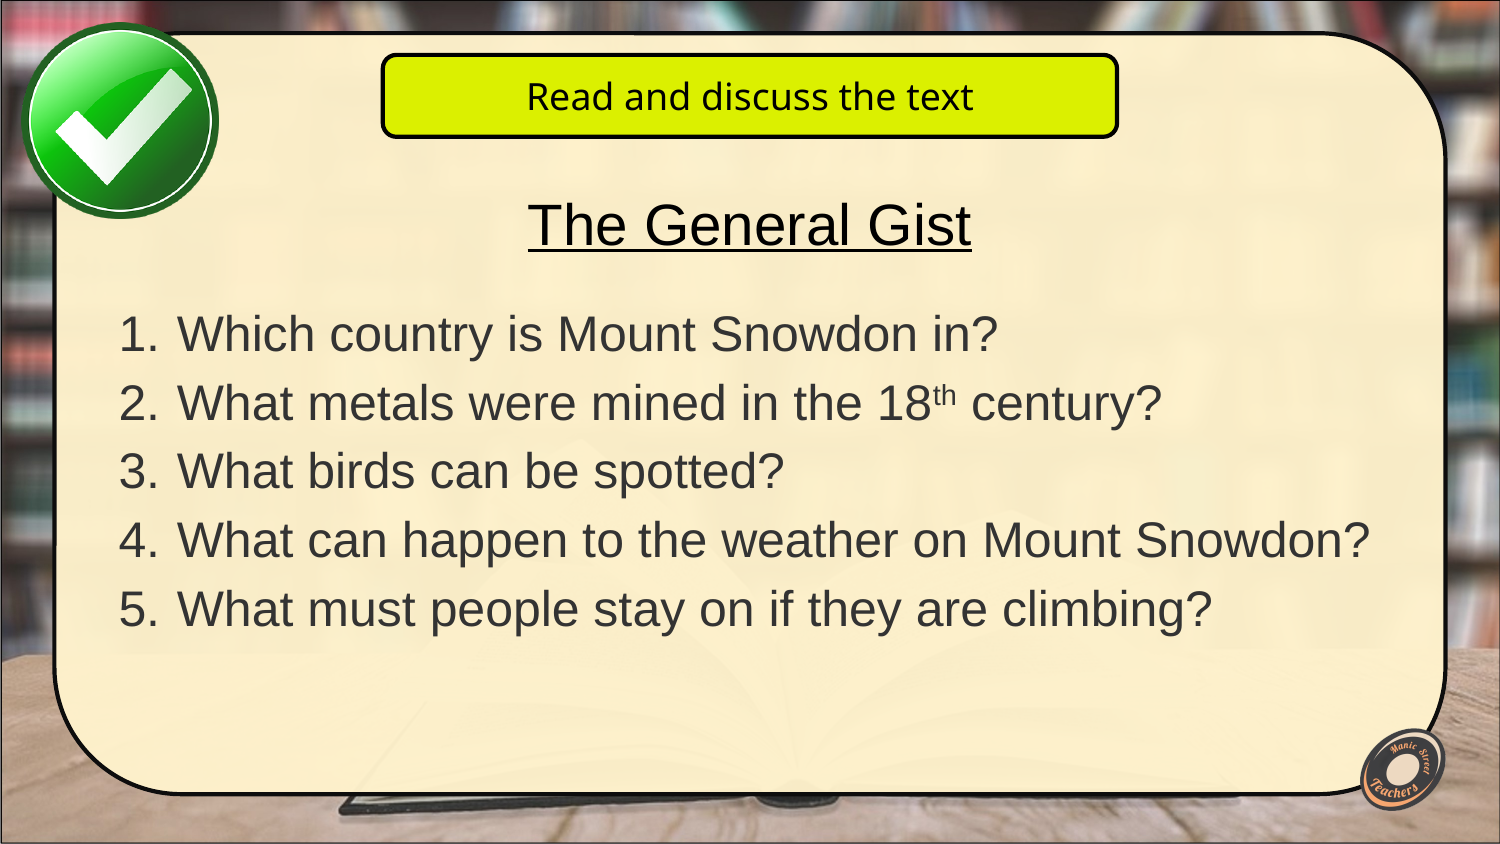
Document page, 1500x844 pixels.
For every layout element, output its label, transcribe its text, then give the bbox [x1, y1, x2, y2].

picture [0, 0, 1500, 844]
text_box Read and discuss the text [380, 52, 1120, 139]
text_box [52, 31, 1448, 797]
list Which country is Mount Snowdon in? What metals were mined in the 18th century? What birds can be spotted? What can happen to the weather on Mount Snowdon? What must people stay on if they are climbing? [86, 276, 1392, 719]
title The General Gist [371, 172, 1129, 266]
